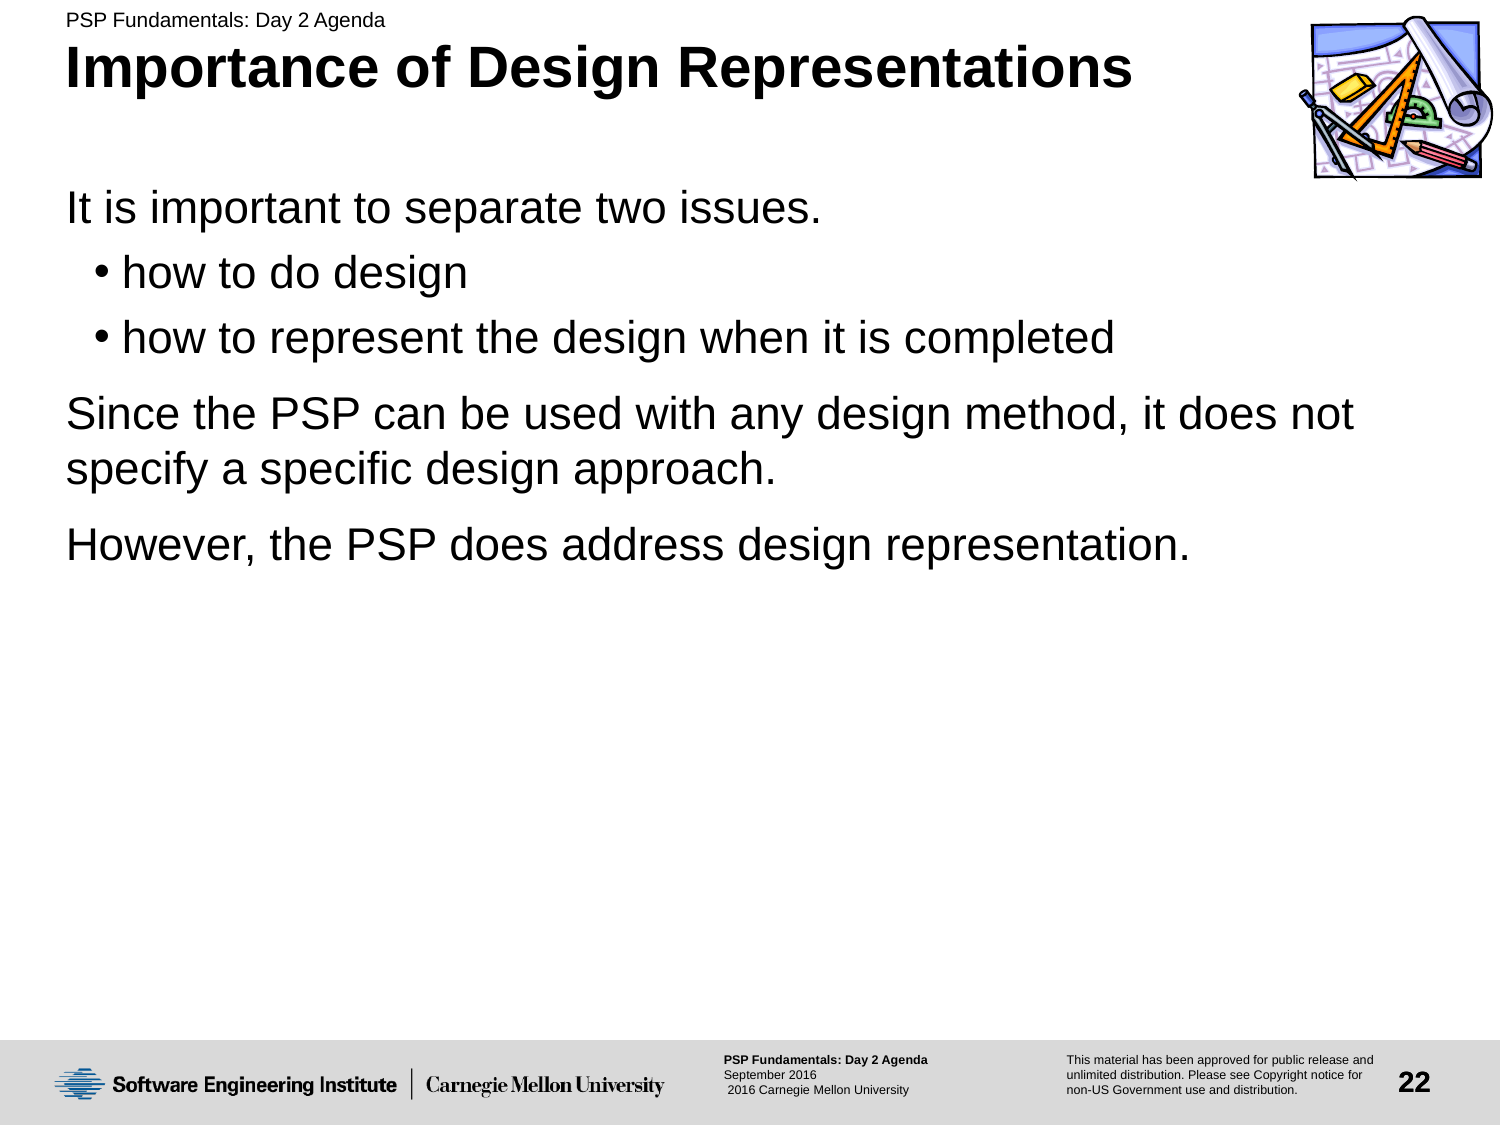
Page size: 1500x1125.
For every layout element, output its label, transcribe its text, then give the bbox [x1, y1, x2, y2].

list It is important to separate two issues. how to do design how to represent the design when it is completed Since the PSP can be used with any design method, it does not specify a specific design approach. However, the PSP does address design representation. [65, 177, 1431, 1000]
picture [1298, 12, 1496, 185]
picture [46, 1061, 673, 1104]
title Importance of Design Representations [65, 37, 1298, 148]
